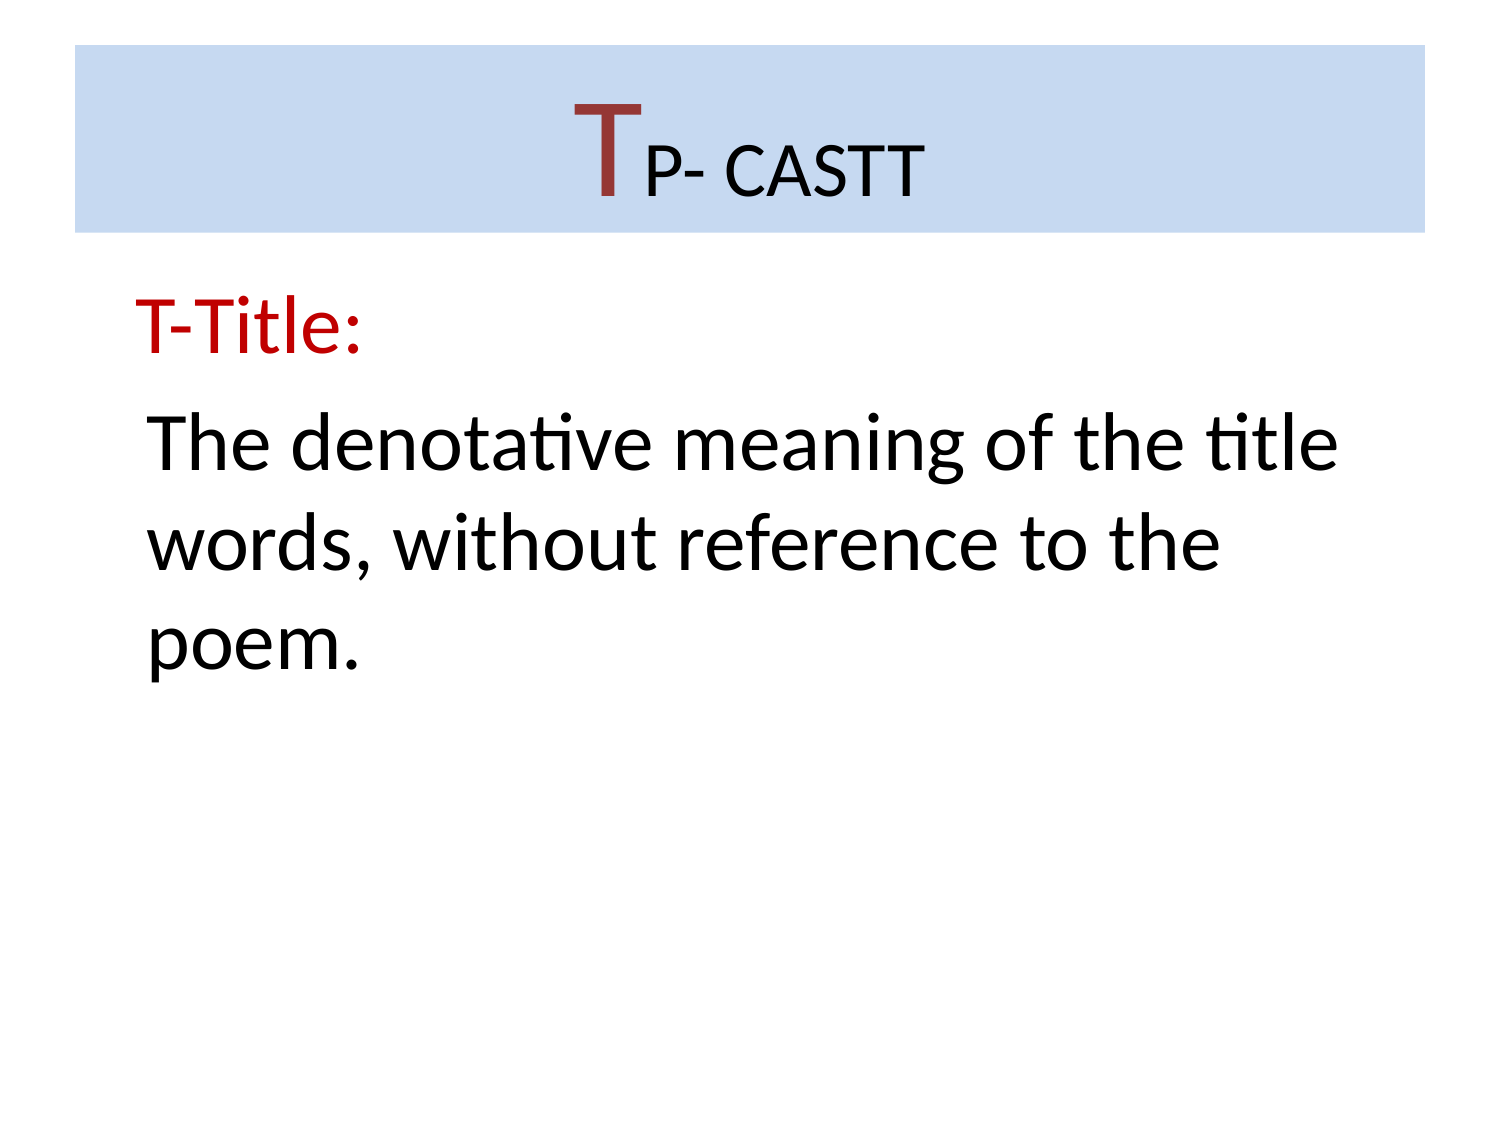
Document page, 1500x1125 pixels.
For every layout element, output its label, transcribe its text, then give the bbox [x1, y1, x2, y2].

list T-Title: The denotative meaning of the title words, without reference to the poem. [75, 262, 1425, 1005]
title TP- CASTT [75, 45, 1425, 233]
